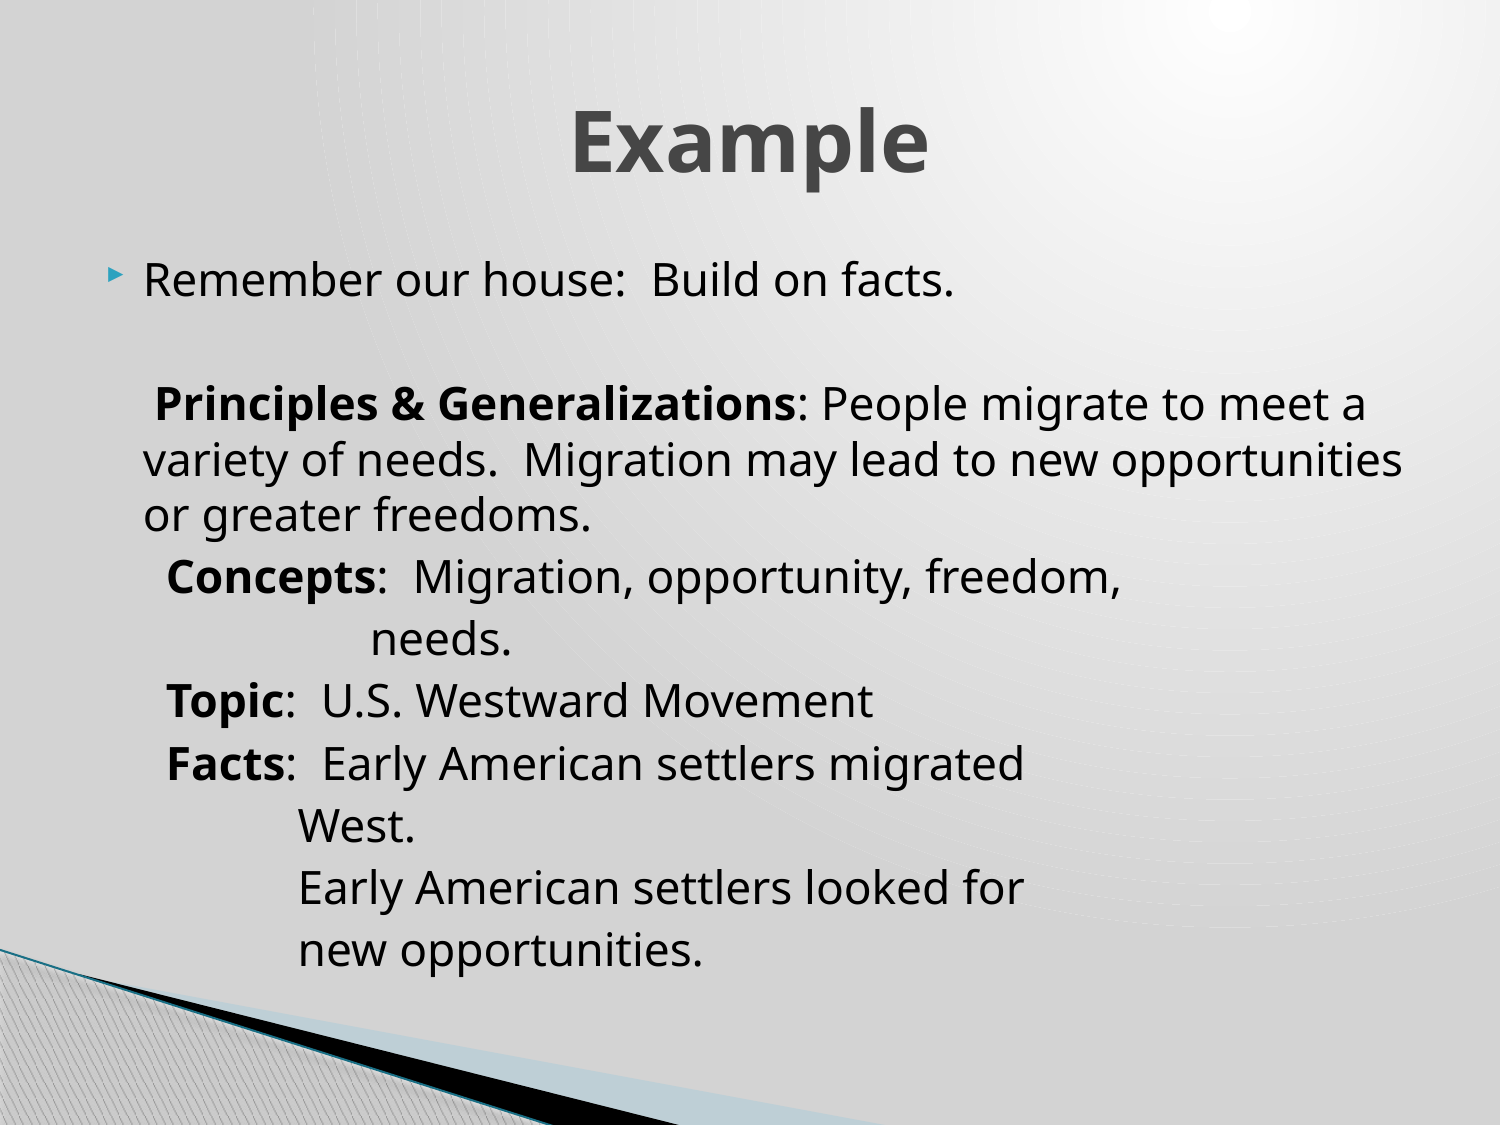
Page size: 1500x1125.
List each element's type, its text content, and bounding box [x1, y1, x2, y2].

list Remember our house: Build on facts. Principles & Generalizations: People migrate to meet a variety of needs. Migration may lead to new opportunities or greater freedoms. Concepts: Migration, opportunity, freedom, needs. Topic: U.S. Westward Movement Facts: Early American settlers migrated West. Early American settlers looked for new opportunities. [75, 243, 1425, 986]
title Example [75, 45, 1425, 233]
